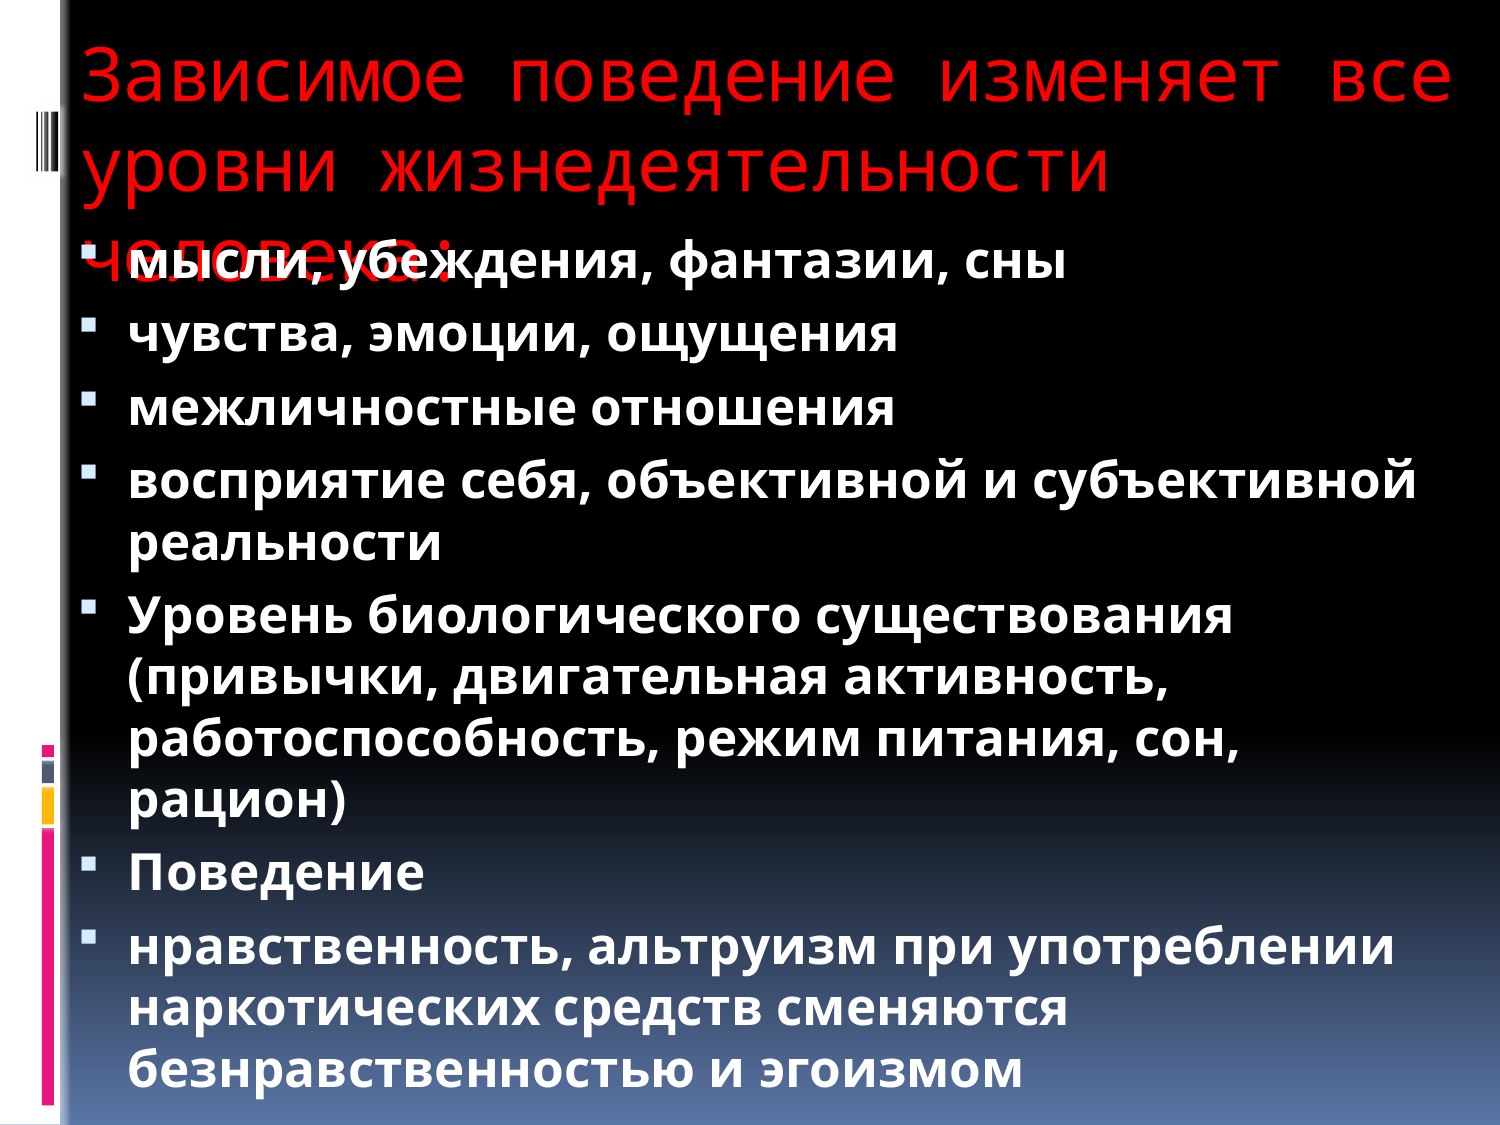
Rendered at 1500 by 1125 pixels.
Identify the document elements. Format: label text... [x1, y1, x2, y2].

title Зависимое поведение изменяет все уровни жизнедеятельности человека: [64, 19, 1471, 170]
list мысли, убеждения, фантазии, сны чувства, эмоции, ощущения межличностные отношения восприятие себя, объективной и субъективной реальности Уровень биологического существования (привычки, двигательная активность, работоспособность, режим питания, сон, рацион) Поведение нравственность, альтруизм при употреблении наркотических средств сменяются безнравственностью и эгоизмом [53, 219, 1483, 1106]
